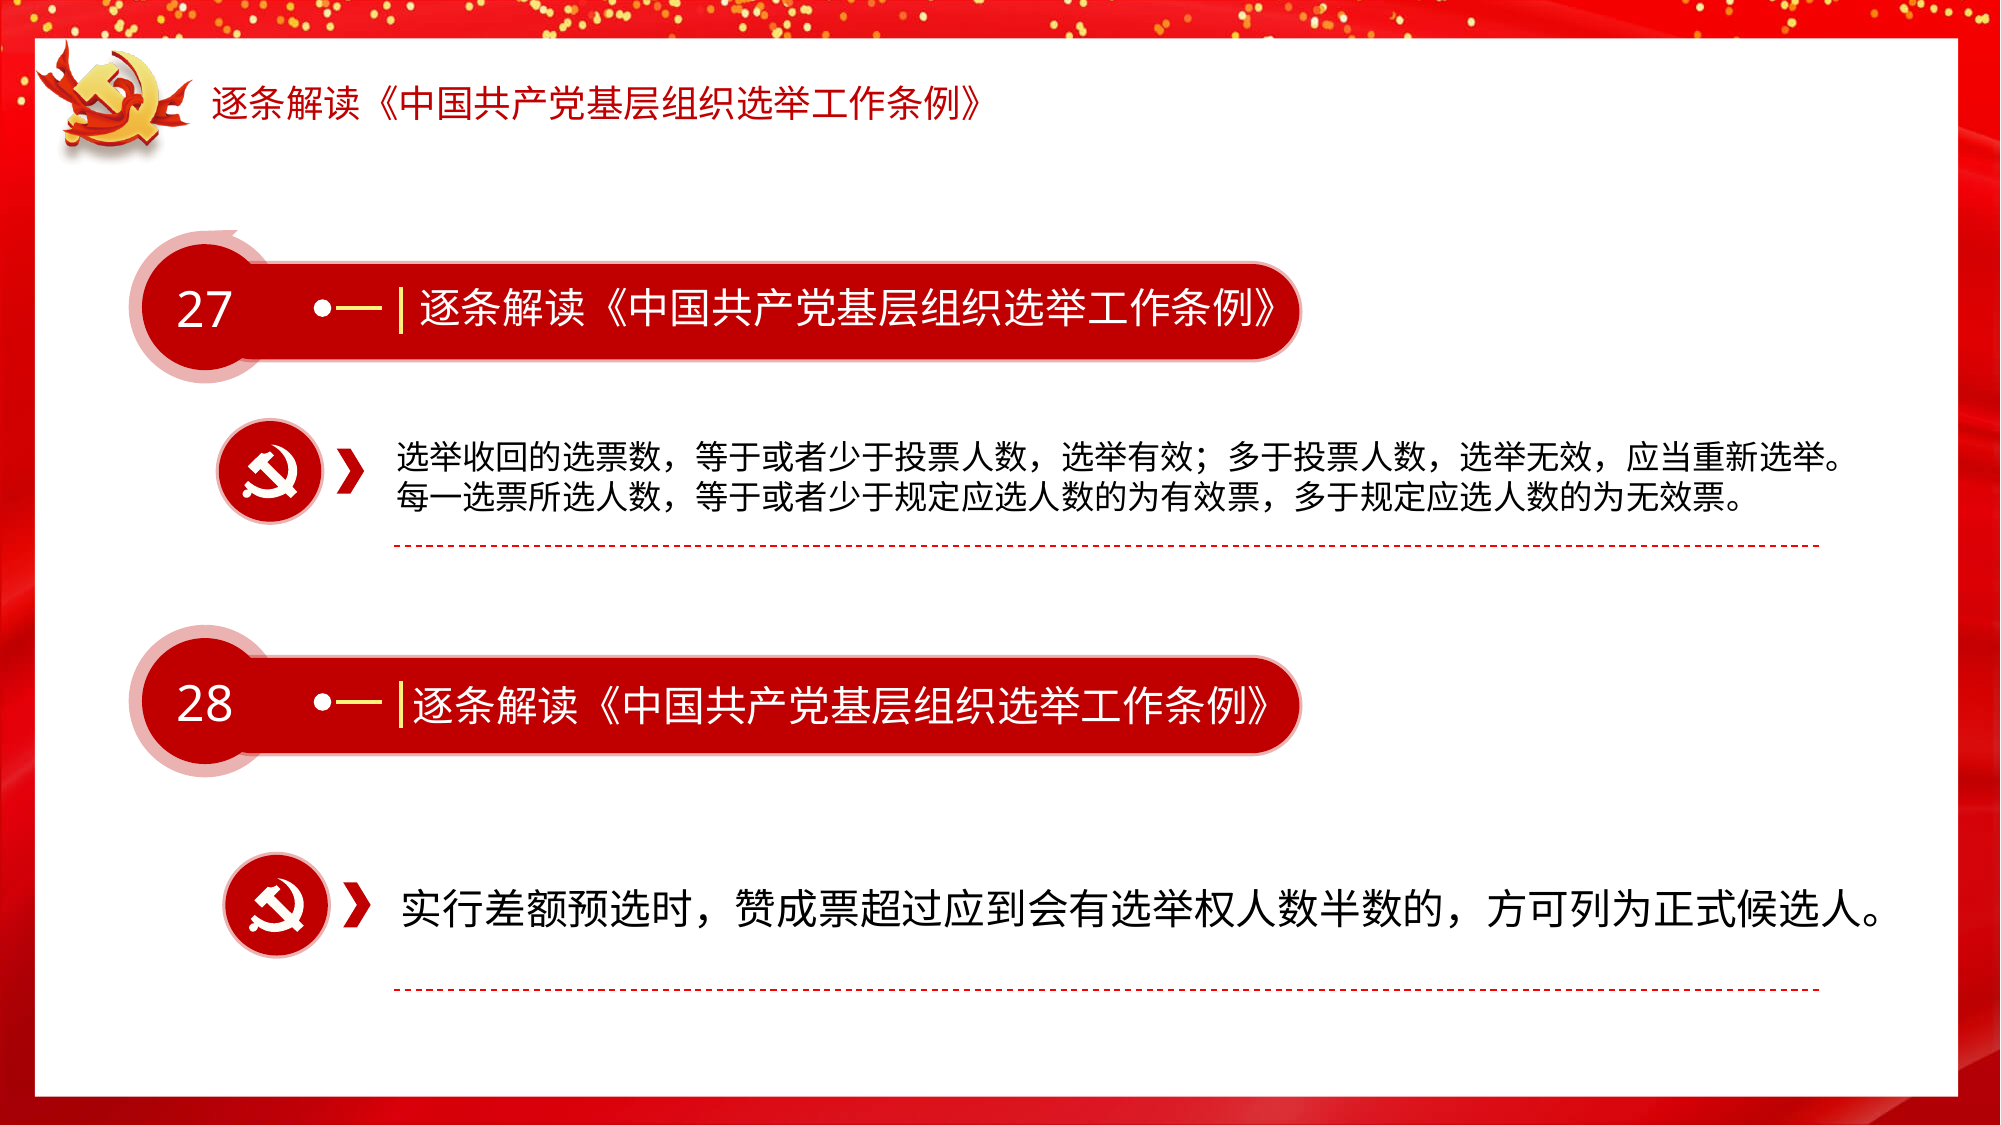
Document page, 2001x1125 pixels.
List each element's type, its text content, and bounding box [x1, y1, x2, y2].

text_box 实行差额预选时，赞成票超过应到会有选举权人数半数的，方可列为正式候选人。 [386, 850, 1880, 941]
text_box [34, 37, 1959, 1098]
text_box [141, 638, 1308, 765]
text_box [343, 882, 371, 928]
text_box [336, 448, 365, 494]
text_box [218, 421, 322, 522]
text_box 逐条解读《中国共产党基层组织选举工作条例》 [196, 72, 1014, 132]
picture [0, 0, 2000, 1125]
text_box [225, 854, 328, 956]
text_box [141, 244, 1315, 371]
text_box 选举收回的选票数，等于或者少于投票人数，选举有效；多于投票人数，选举无效，应当重新选举。每一选票所选人数，等于或者少于规定应选人数的为有效票，多于规定应选人数的为无效票。 [381, 428, 1843, 524]
